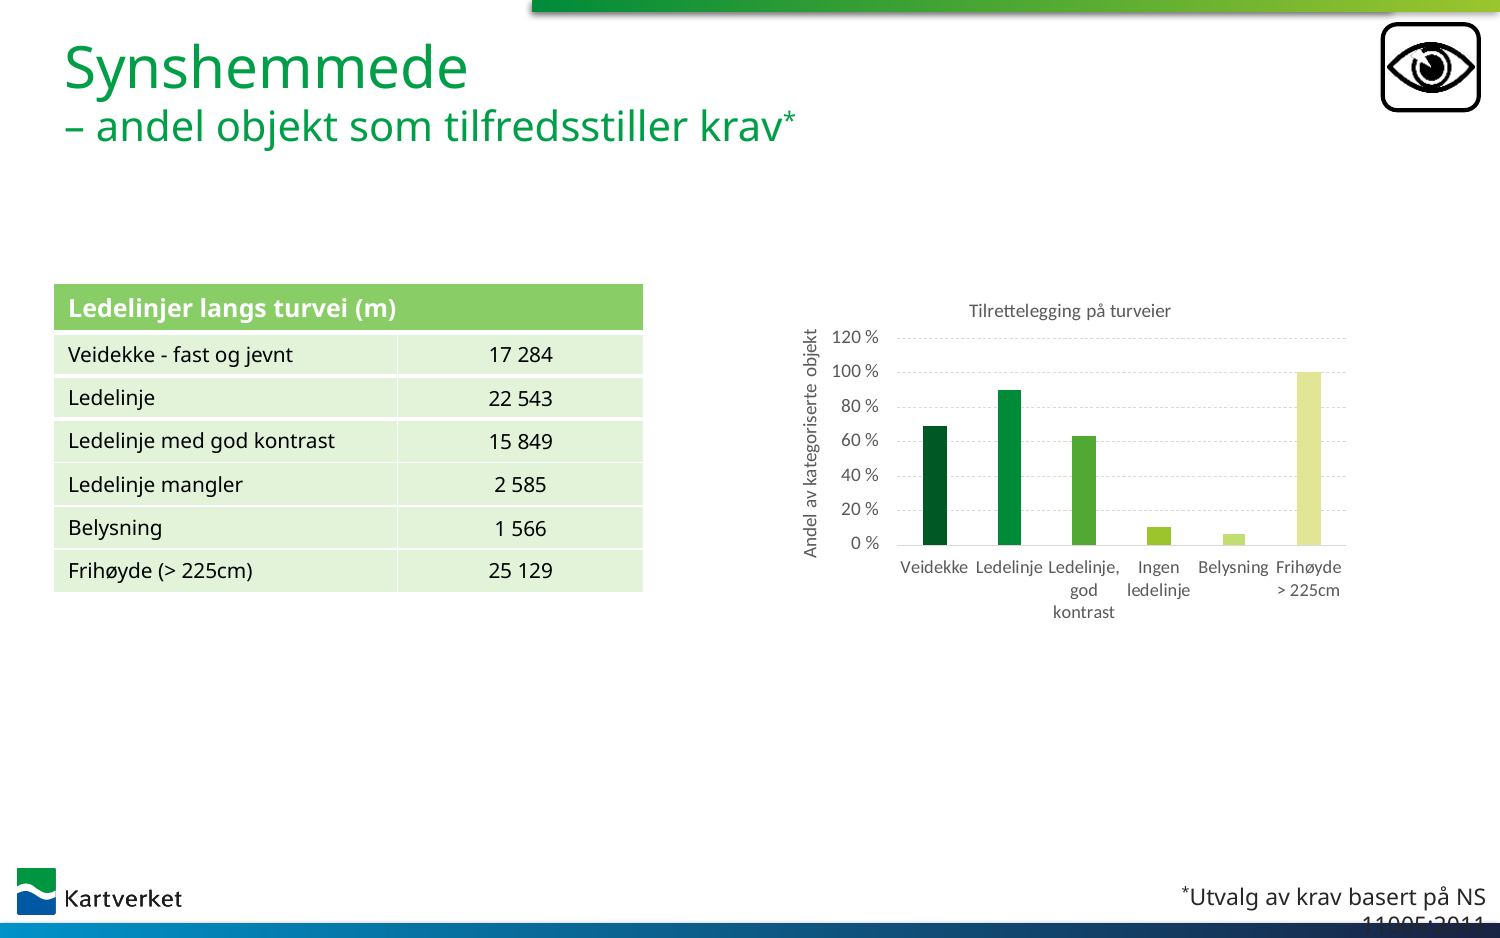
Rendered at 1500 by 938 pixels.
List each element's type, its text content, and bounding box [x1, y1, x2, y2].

table_cell 1 566 [398, 507, 643, 548]
table_cell 17 284 [398, 335, 643, 374]
table_cell 2 585 [398, 463, 643, 505]
table_header Ledelinjer langs turvei (m) [54, 284, 643, 330]
table_cell Belysning [54, 507, 397, 548]
table_cell Ledelinje mangler [54, 463, 397, 505]
text_box *Utvalg av krav basert på NS 11005:2011 [1068, 873, 1500, 938]
table_cell 25 129 [398, 550, 643, 592]
table_cell Frihøyde (> 225cm) [54, 550, 397, 592]
picture [791, 291, 1349, 630]
table_cell 15 849 [398, 421, 643, 462]
table_cell Ledelinje med god kontrast [54, 421, 397, 462]
table_cell Veidekke - fast og jevnt [54, 335, 397, 374]
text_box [1382, 24, 1480, 111]
table_cell 22 543 [398, 378, 643, 417]
text_box Synshemmede – andel objekt som tilfredsstiller krav* [49, 24, 1431, 158]
table_cell Ledelinje [54, 378, 397, 417]
